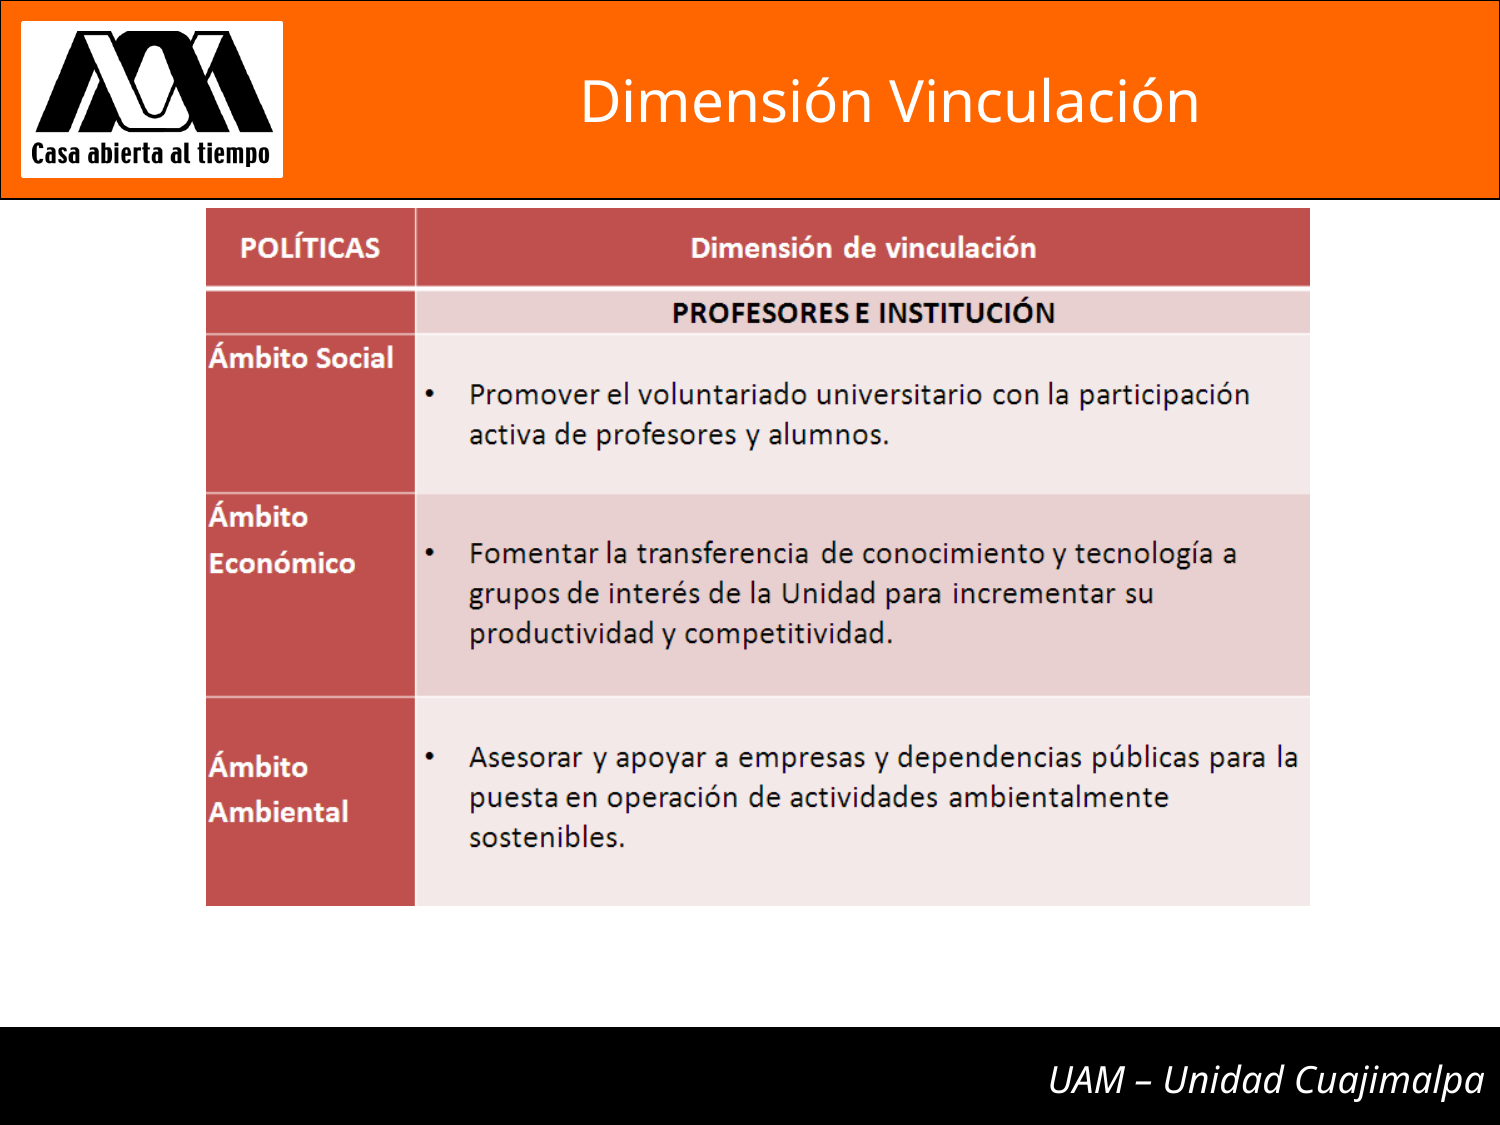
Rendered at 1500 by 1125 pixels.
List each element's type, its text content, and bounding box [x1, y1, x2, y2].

title Dimensión Vinculación [280, 0, 1500, 200]
picture [206, 207, 1310, 906]
picture [32, 31, 273, 167]
